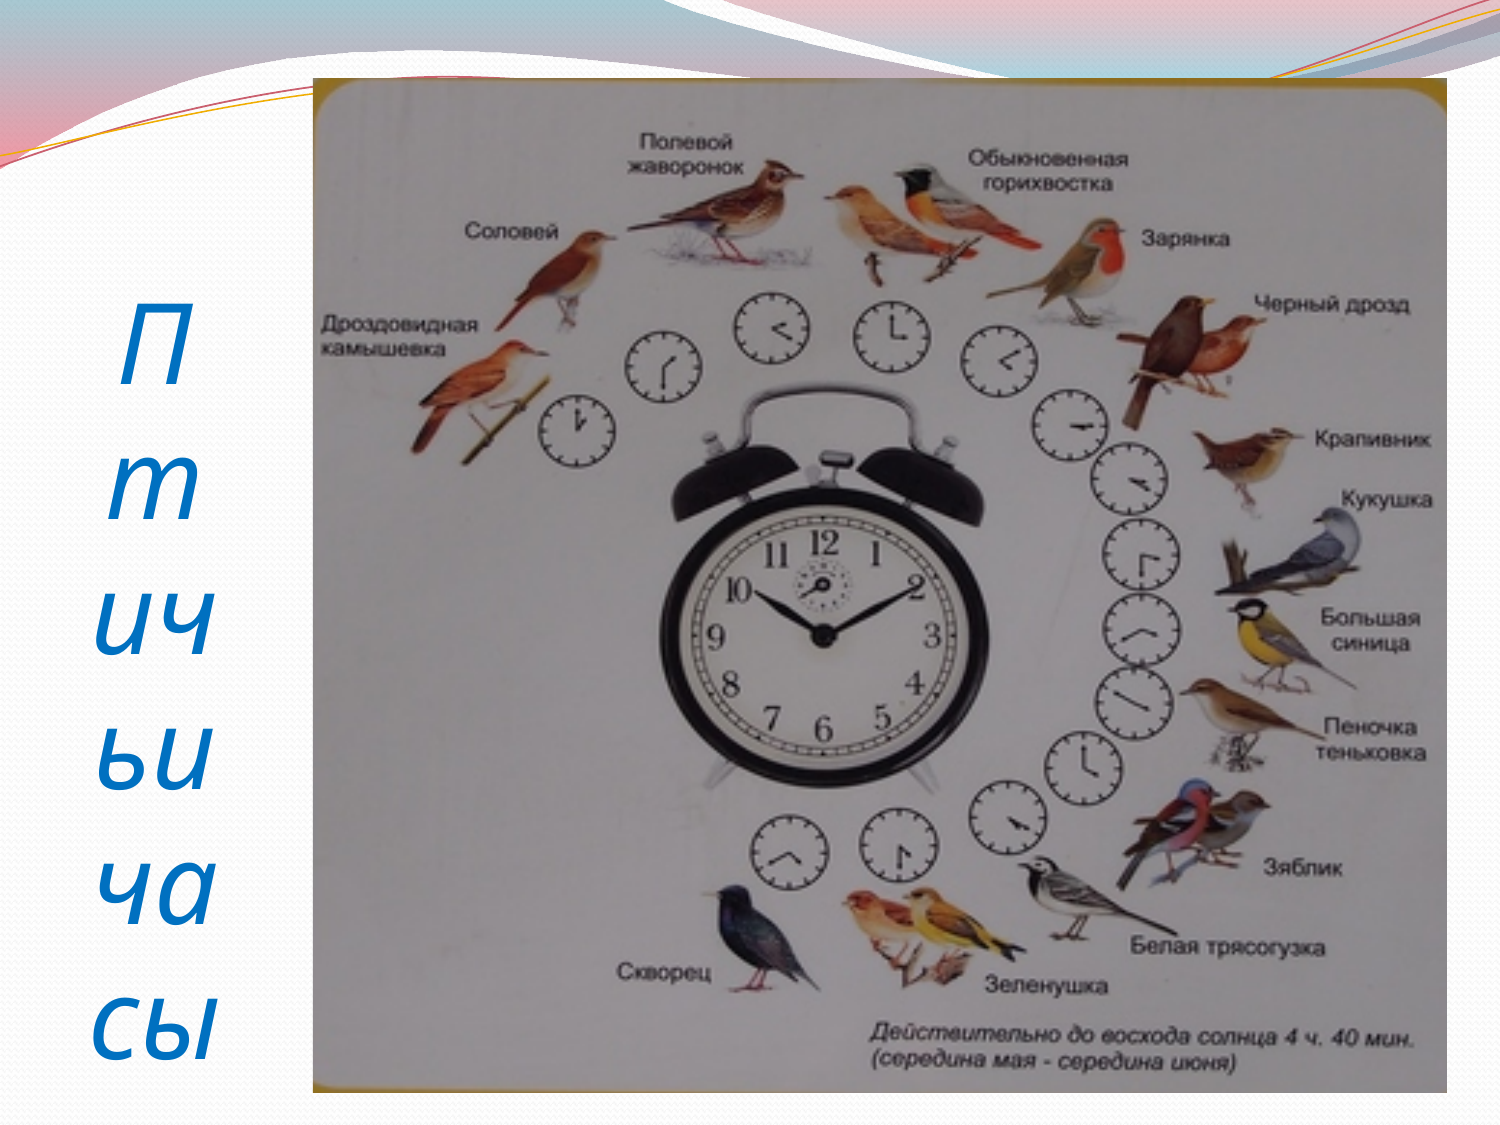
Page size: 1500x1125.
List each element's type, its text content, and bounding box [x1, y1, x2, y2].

title Птичьи часы [75, 42, 243, 1083]
picture [312, 77, 1448, 1093]
